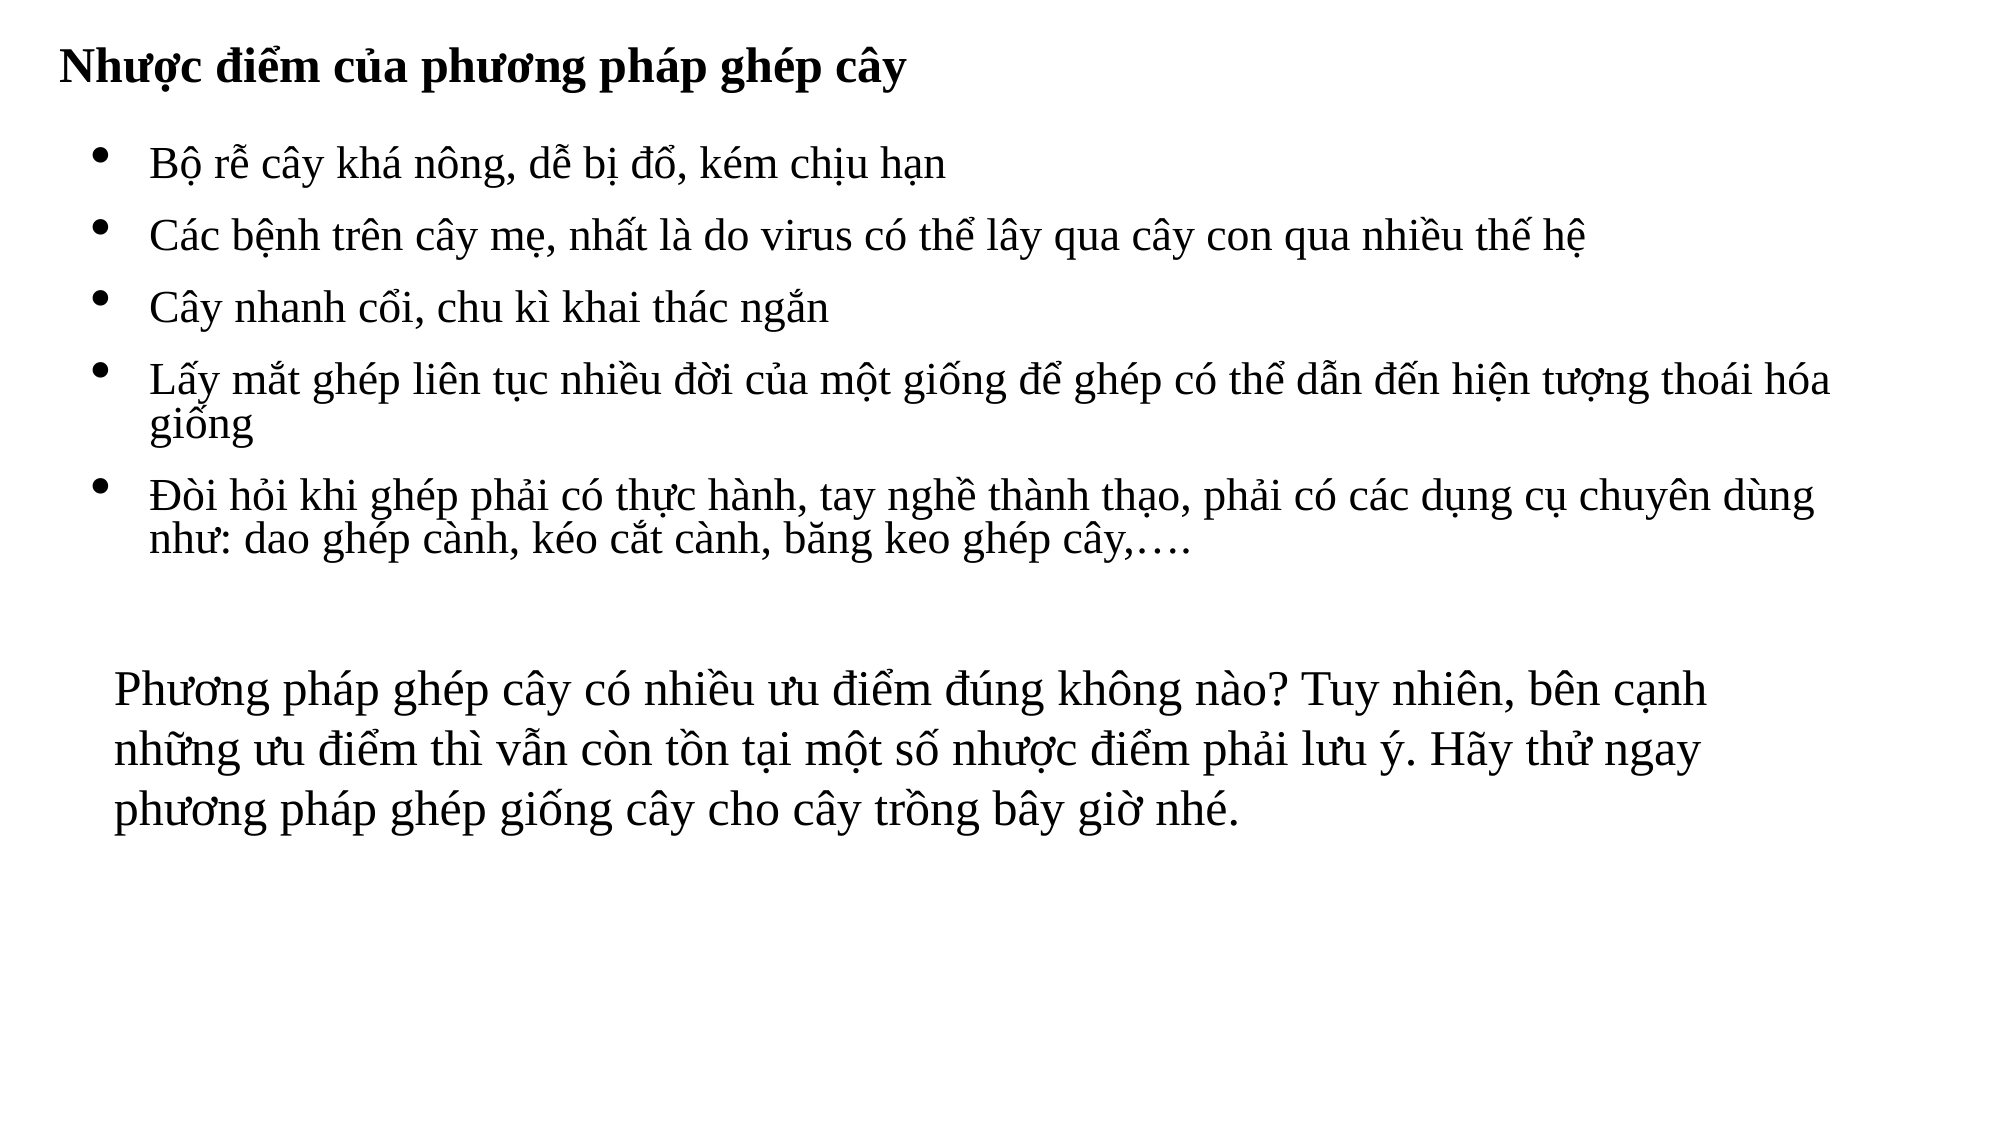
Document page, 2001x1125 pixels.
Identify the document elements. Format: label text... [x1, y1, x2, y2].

text_box Phương pháp ghép cây có nhiều ưu điểm đúng không nào? Tuy nhiên, bên cạnh những ưu điểm thì vẫn còn tồn tại một số nhược điểm phải lưu ý. Hãy thử ngay phương pháp ghép giống cây cho cây trồng bây giờ nhé. [99, 648, 1843, 844]
text_box Bộ rễ cây khá nông, dễ bị đổ, kém chịu hạn Các bệnh trên cây mẹ, nhất là do virus có thể lây qua cây con qua nhiều thế hệ Cây nhanh cổi, chu kì khai thác ngắn Lấy mắt ghép liên tục nhiều đời của một giống để ghép có thể dẫn đến hiện tượng thoái hóa giống Đòi hỏi khi ghép phải có thực hành, tay nghề thành thạo, phải có các dụng cụ chuyên dùng như: dao ghép cành, kéo cắt cành, băng keo ghép cây,…. [78, 136, 1936, 571]
text_box Nhược điểm của phương pháp ghép cây [44, 25, 924, 100]
